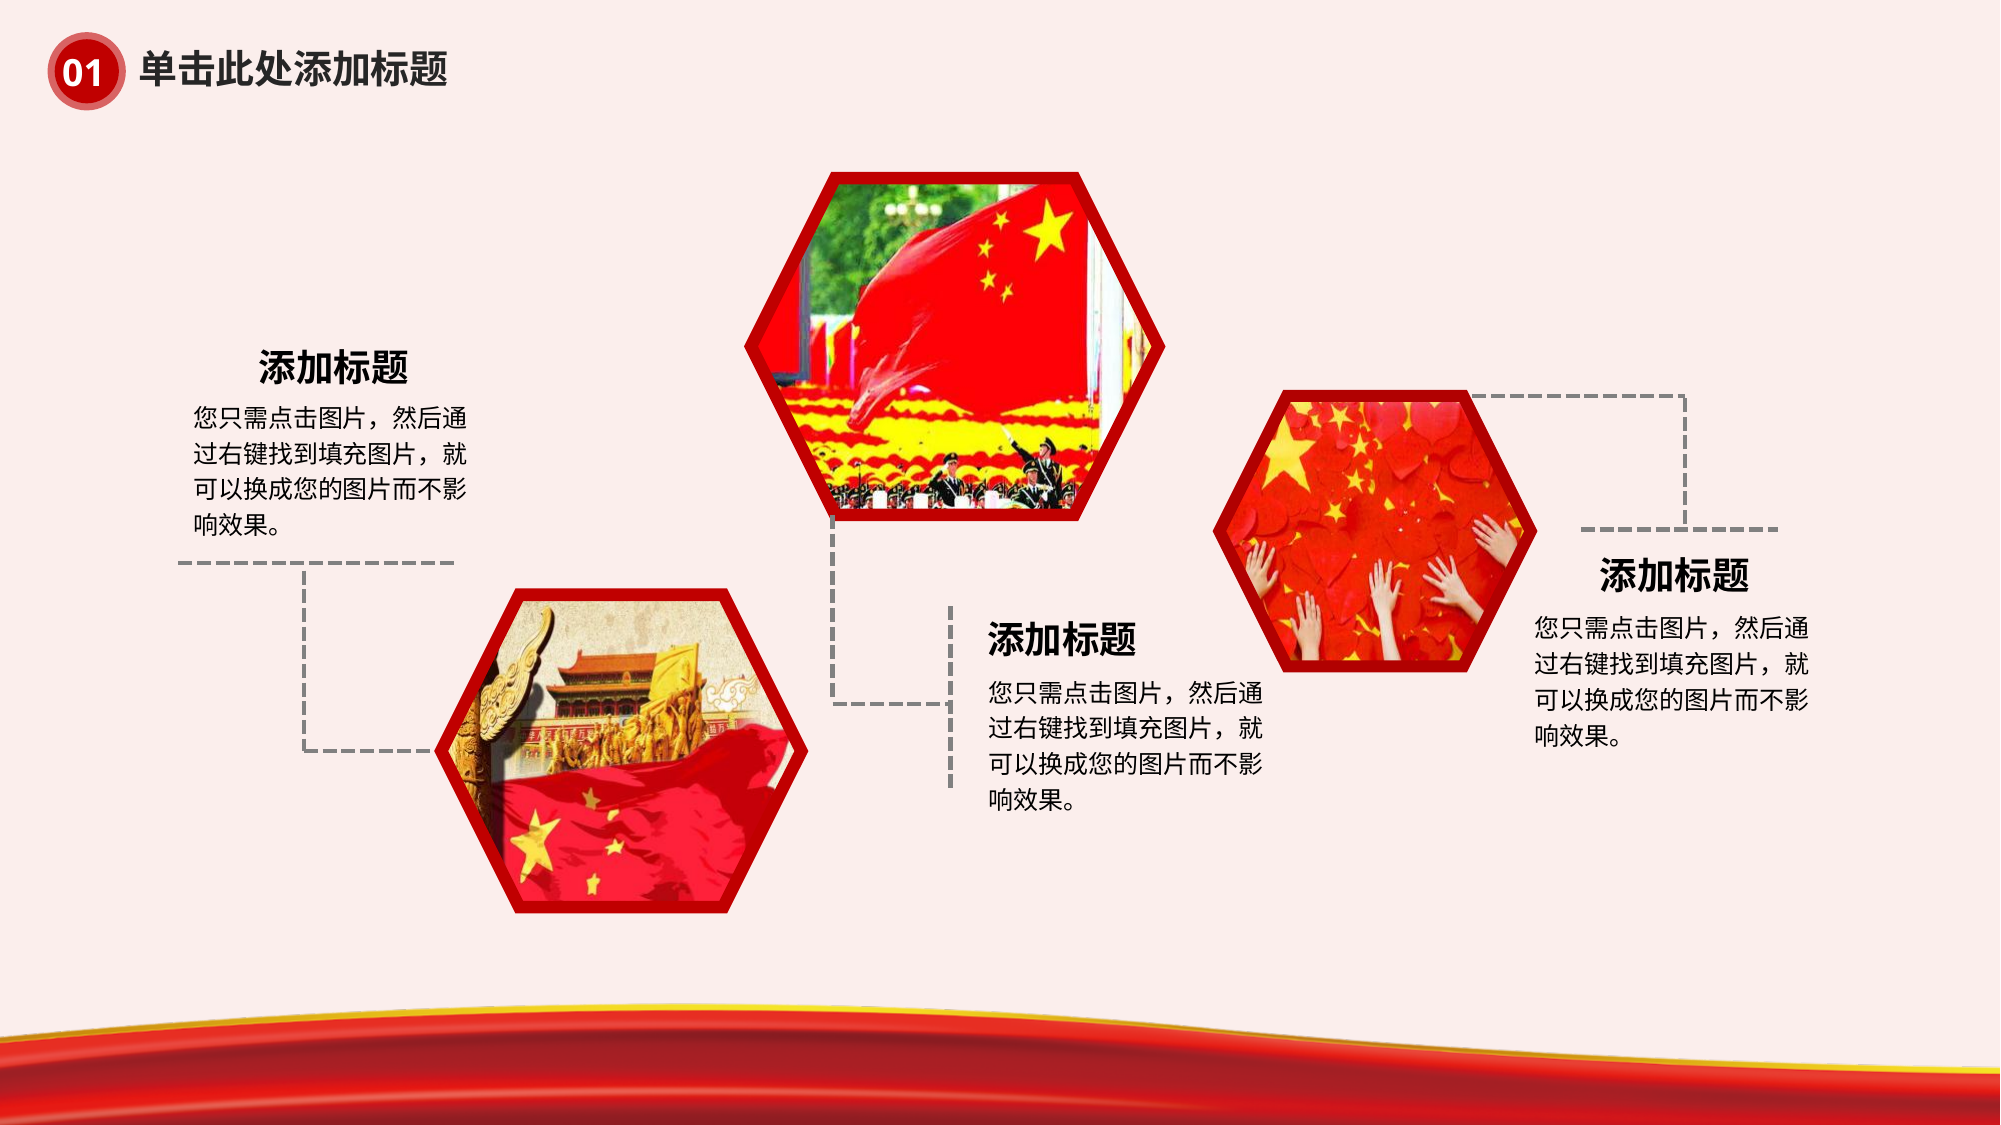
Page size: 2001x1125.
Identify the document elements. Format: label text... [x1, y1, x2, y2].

text_box [1218, 394, 1532, 668]
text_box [178, 562, 476, 752]
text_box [832, 514, 951, 791]
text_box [968, 599, 1280, 822]
text_box [440, 593, 803, 909]
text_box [1472, 394, 1778, 530]
text_box [61, 32, 112, 41]
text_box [1519, 534, 1831, 793]
text_box [61, 101, 113, 111]
text_box 单击此处添加标题 [123, 36, 482, 99]
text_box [178, 327, 490, 547]
picture [0, 931, 2000, 1125]
text_box 01 [47, 41, 149, 101]
text_box [749, 177, 1160, 516]
